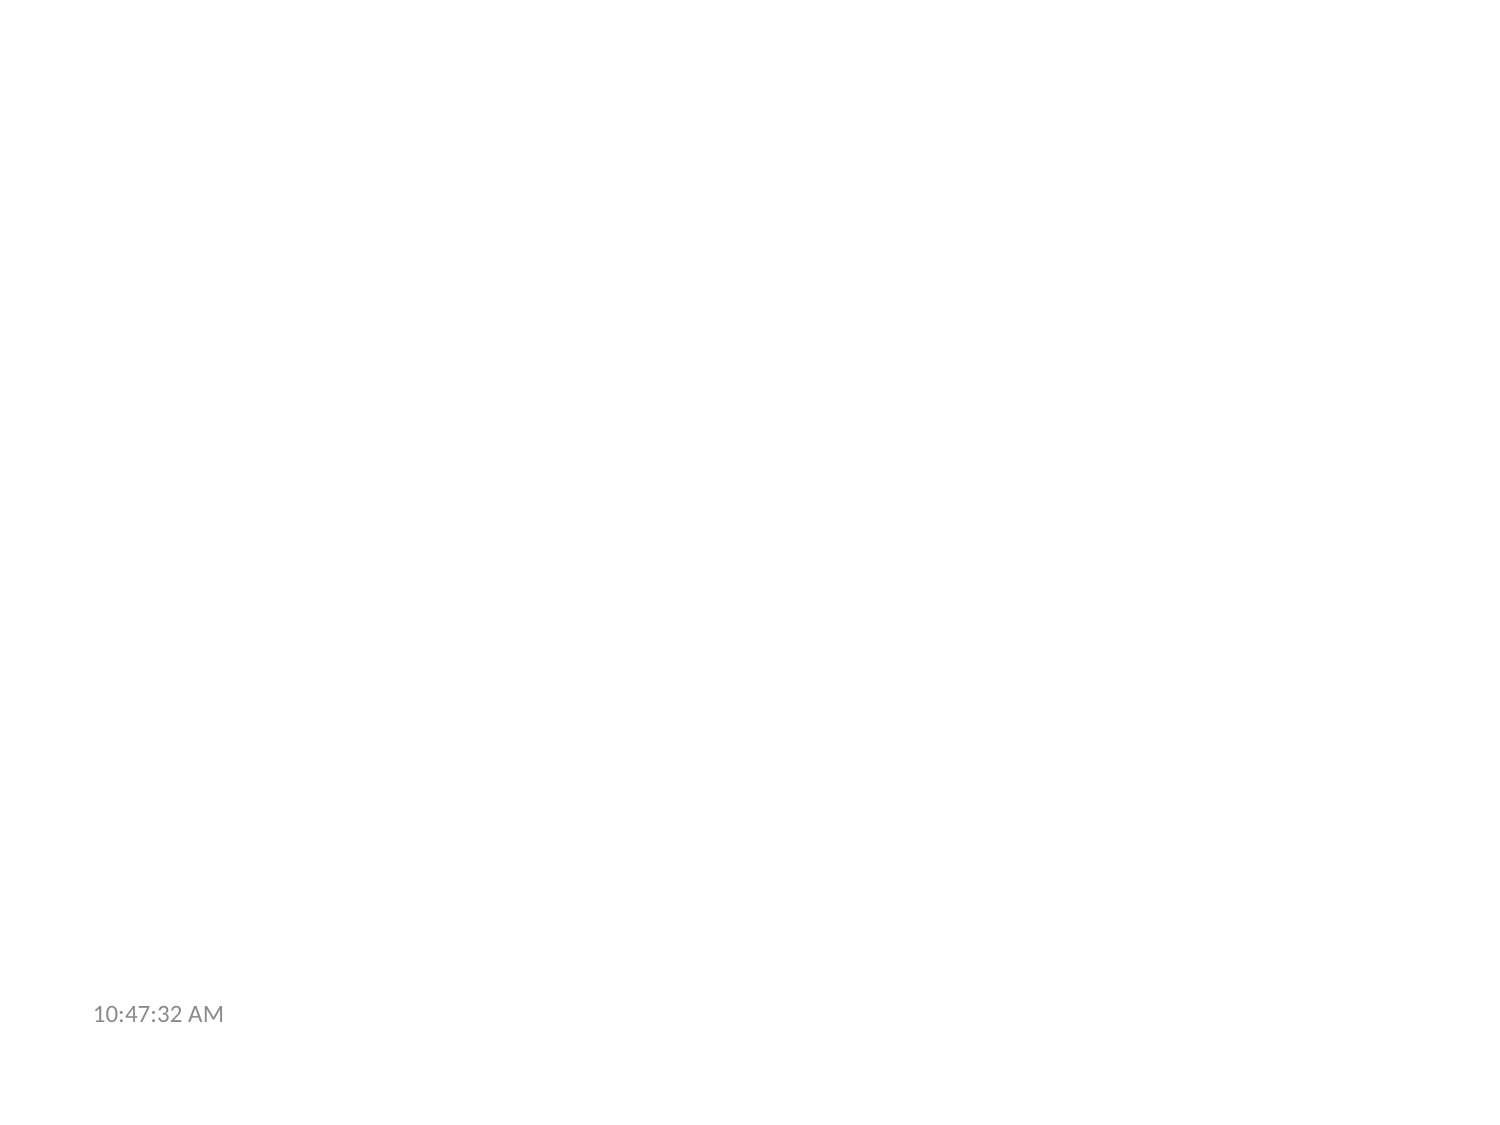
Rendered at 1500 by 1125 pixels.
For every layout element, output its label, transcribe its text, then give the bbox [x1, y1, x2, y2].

text_box 3:35:09 PM [77, 982, 428, 1043]
